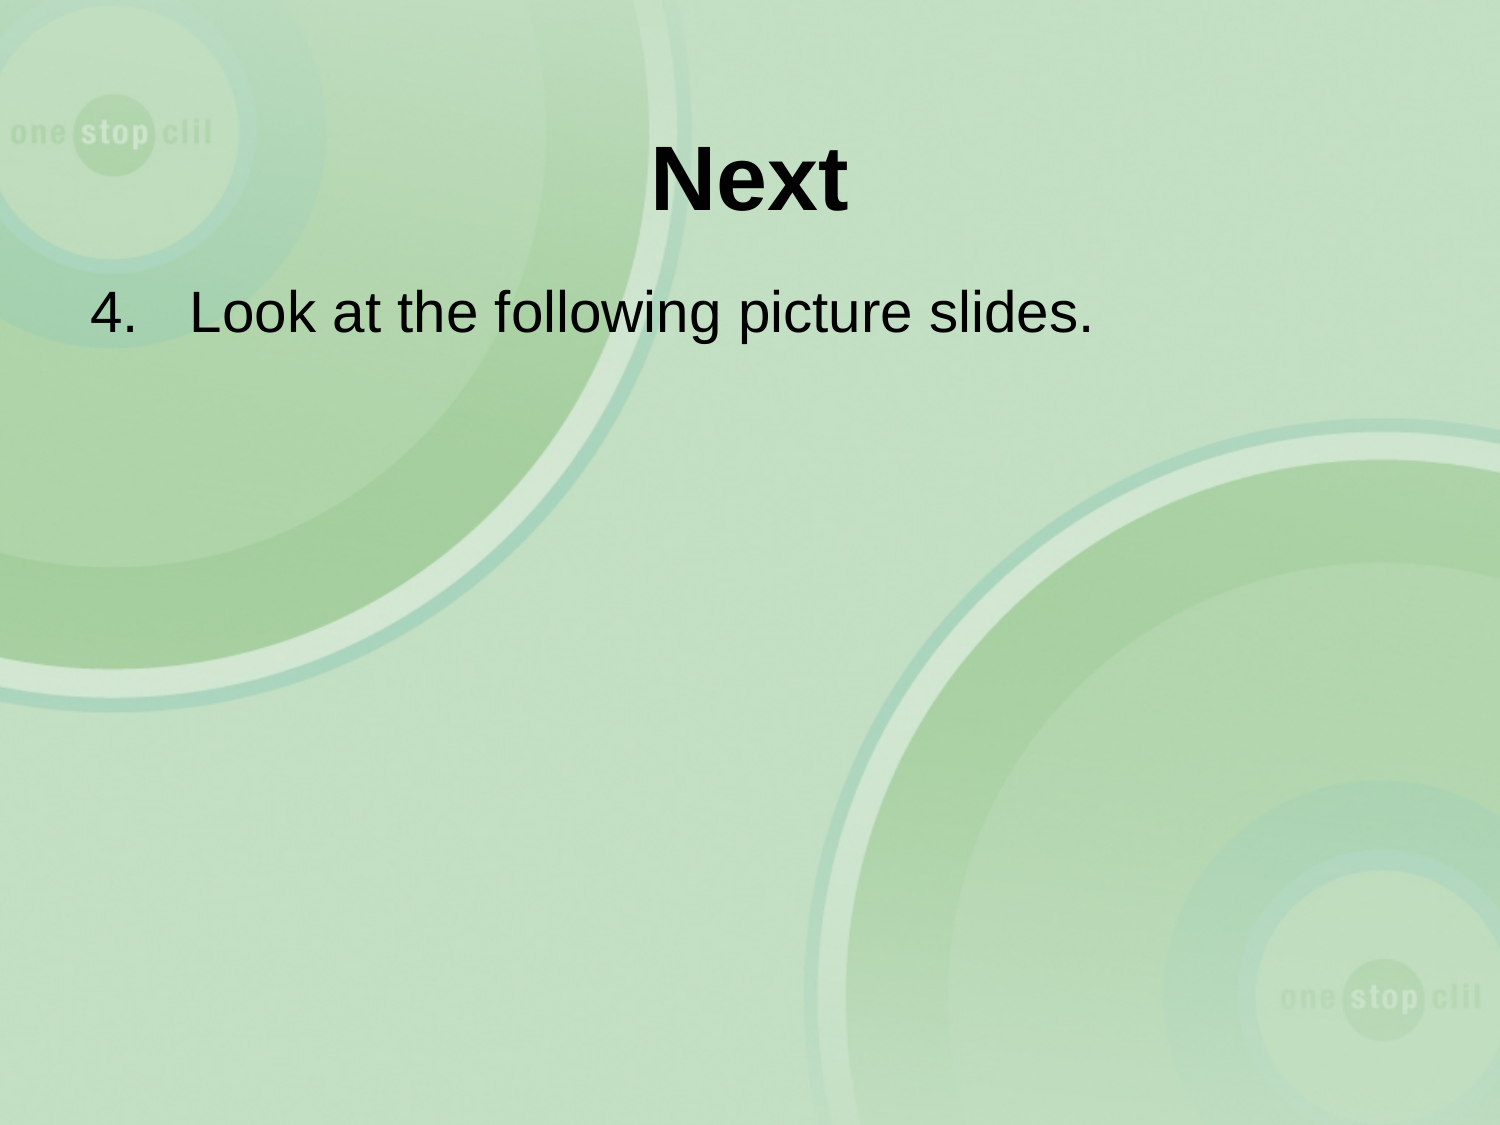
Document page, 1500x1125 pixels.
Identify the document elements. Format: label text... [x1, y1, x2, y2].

title Next [75, 79, 1425, 267]
picture [0, 0, 1500, 1125]
list 4. Look at the following picture slides. [75, 267, 1425, 1010]
